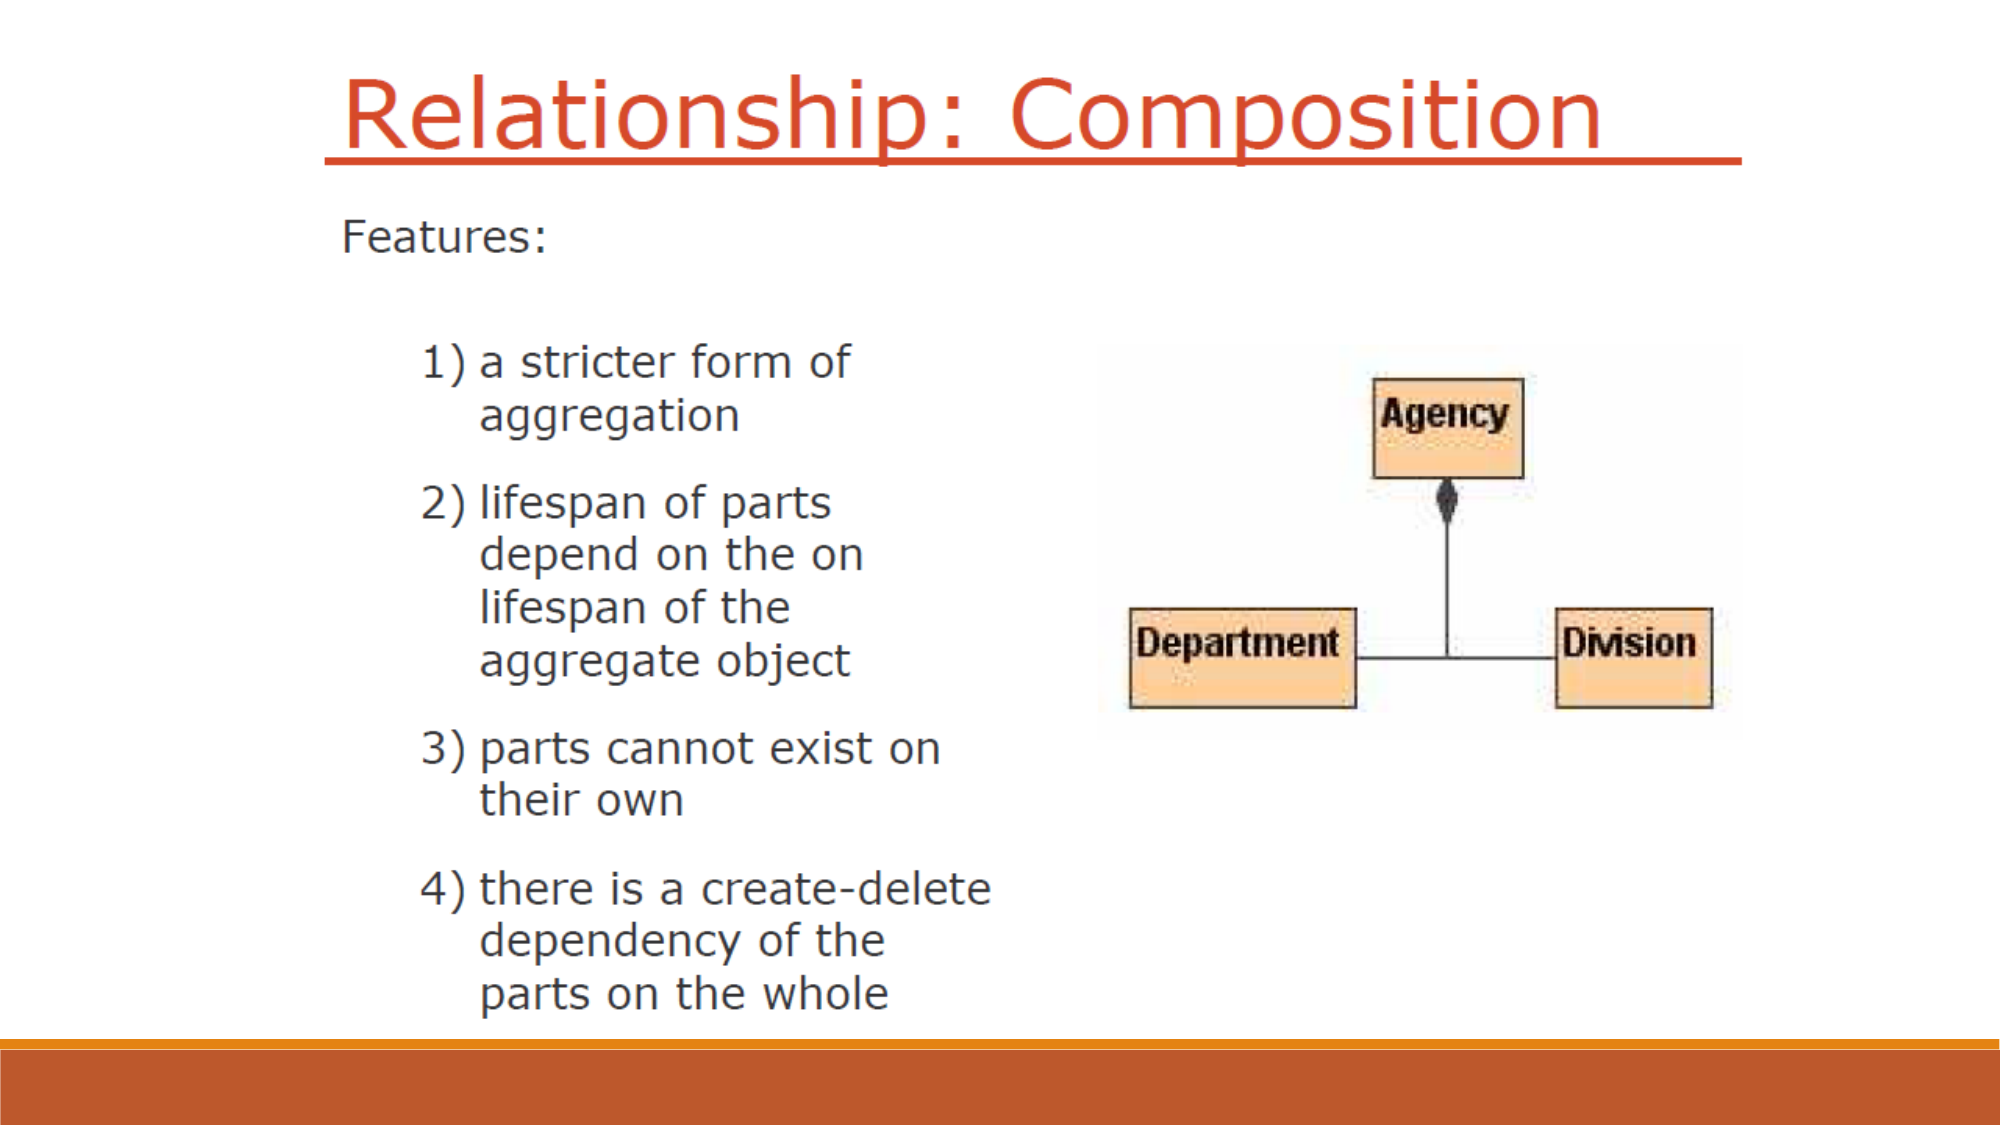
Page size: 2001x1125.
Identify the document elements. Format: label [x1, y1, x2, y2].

picture [257, 54, 1794, 1029]
